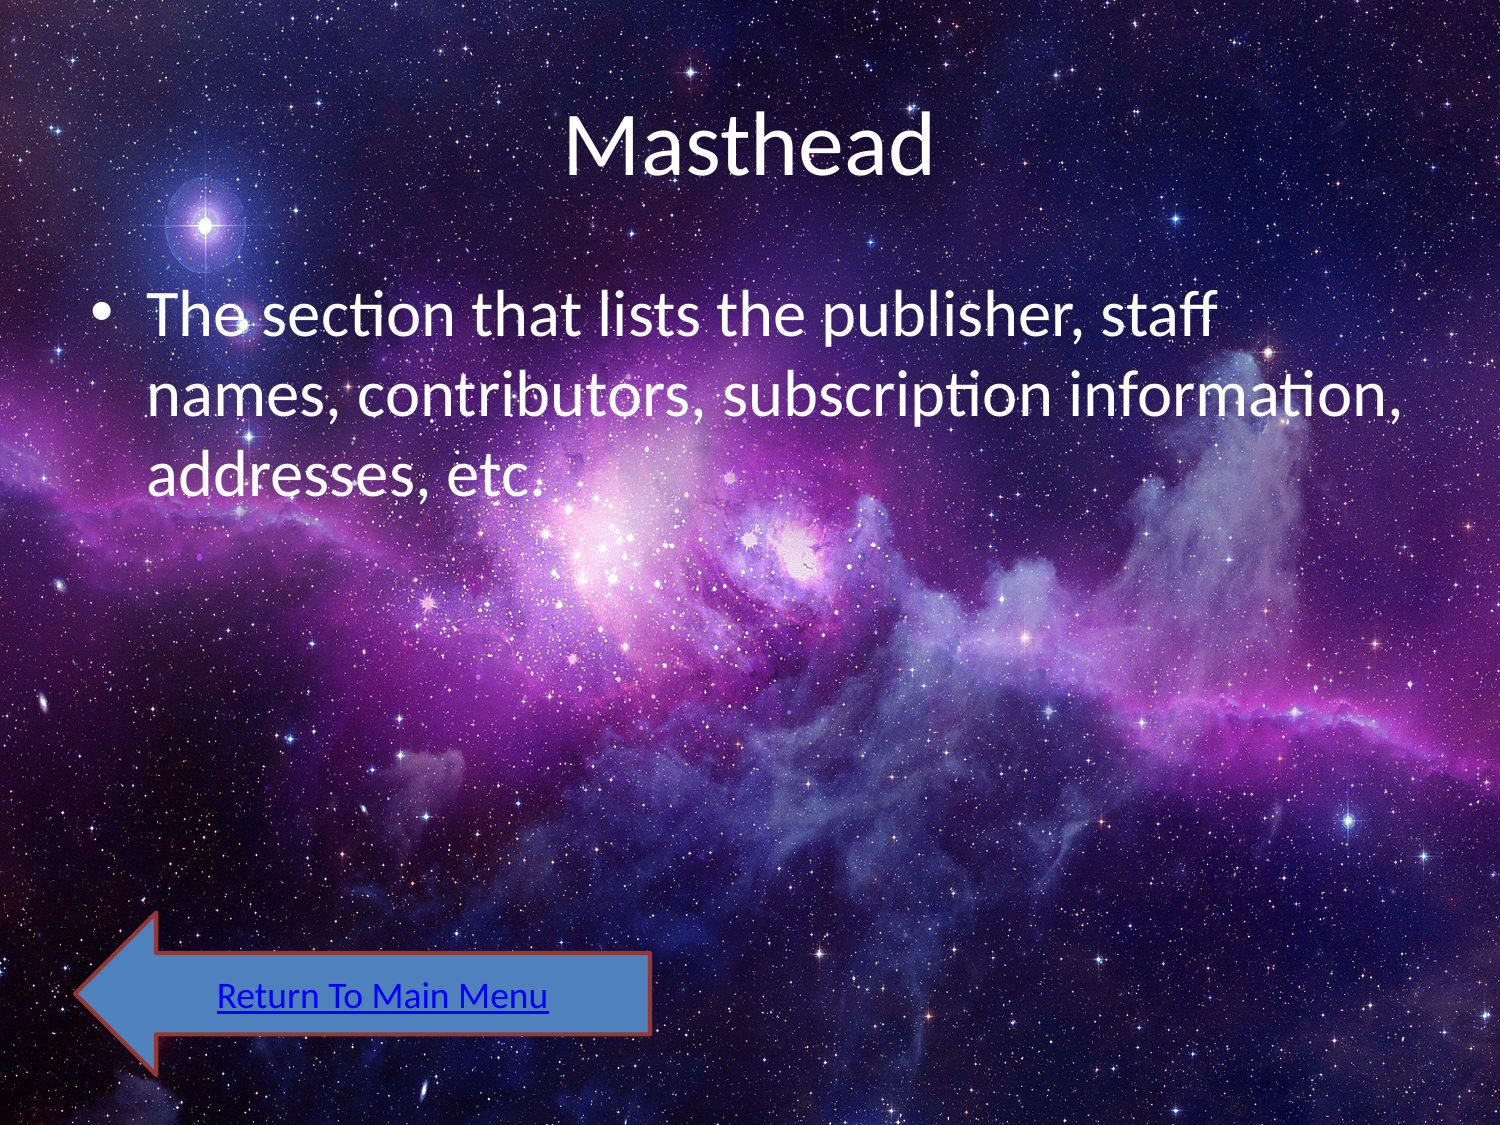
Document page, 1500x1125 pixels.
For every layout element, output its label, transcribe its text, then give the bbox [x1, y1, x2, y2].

title Masthead [75, 45, 1425, 233]
picture [0, 0, 1500, 1125]
text_box Return To Main Menu [72, 910, 653, 1077]
list The section that lists the publisher, staff names, contributors, subscription information, addresses, etc. [75, 262, 1425, 1005]
